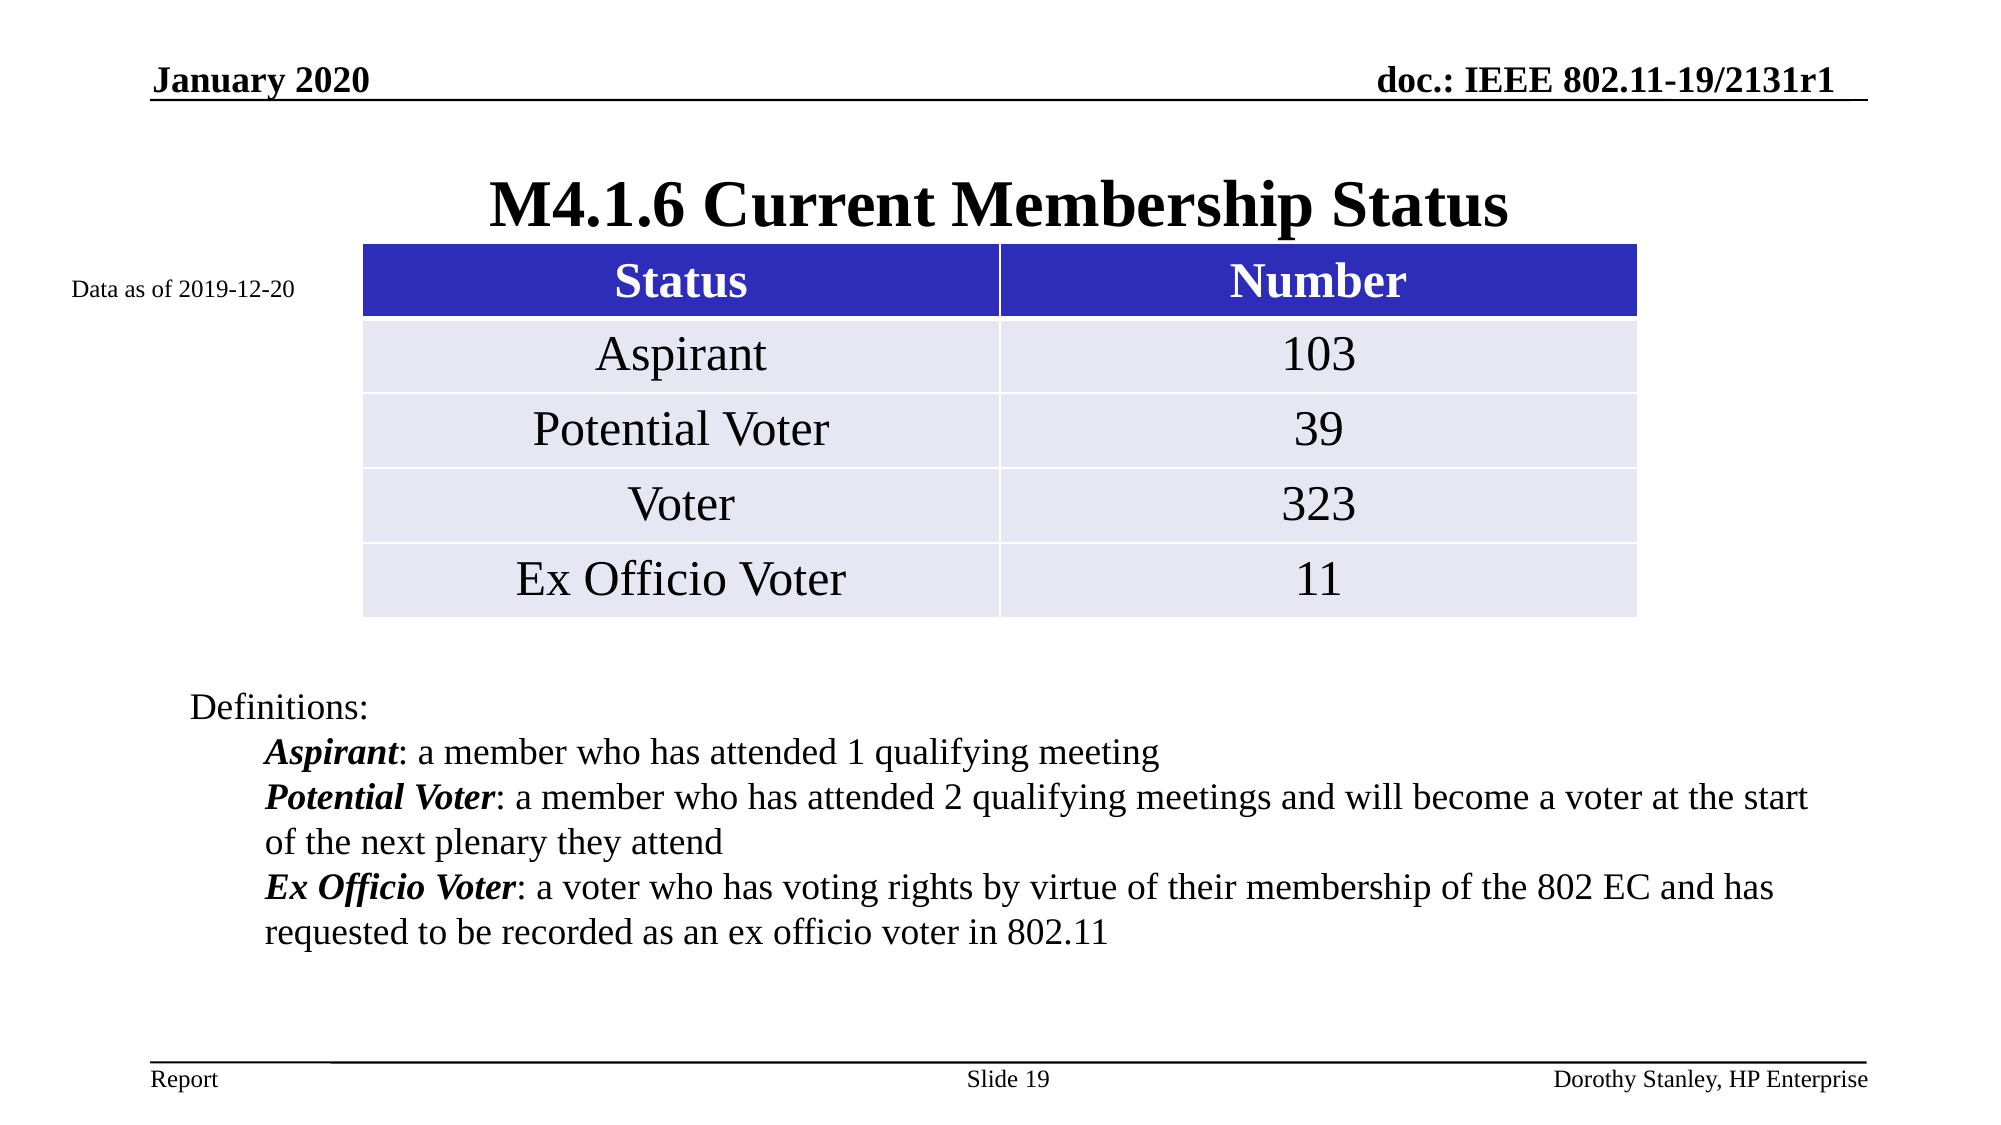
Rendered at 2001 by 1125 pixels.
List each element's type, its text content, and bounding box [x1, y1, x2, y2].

table_header Number [1001, 244, 1637, 316]
footer Dorothy Stanley, HP Enterprise [1512, 1061, 1869, 1093]
title M4.1.6 Current Membership Status [150, 112, 1850, 288]
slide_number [152, 54, 406, 101]
table_cell Voter [363, 469, 999, 542]
table_cell Potential Voter [363, 394, 999, 467]
table_cell Ex Officio Voter [363, 544, 999, 617]
slide_number Slide 19 [964, 1061, 1053, 1093]
table_cell 103 [1001, 321, 1637, 392]
table_header Status [363, 244, 999, 316]
text_box Definitions: Aspirant: a member who has attended 1 qualifying meeting Potential Voter: a member who has attended 2 qualifying meetings and will become a voter at the start of the next plenary they attend Ex Officio Voter: a voter who has voting rights by virtue of their membership of the 802 EC and has requested to be recorded as an ex officio voter in 802.11 [174, 674, 1850, 960]
table_cell 39 [1001, 394, 1637, 467]
table_cell 11 [1001, 544, 1637, 617]
table_cell 323 [1001, 469, 1637, 542]
table_cell Aspirant [363, 321, 999, 392]
text_box Data as of 2019-12-20 [56, 264, 362, 310]
